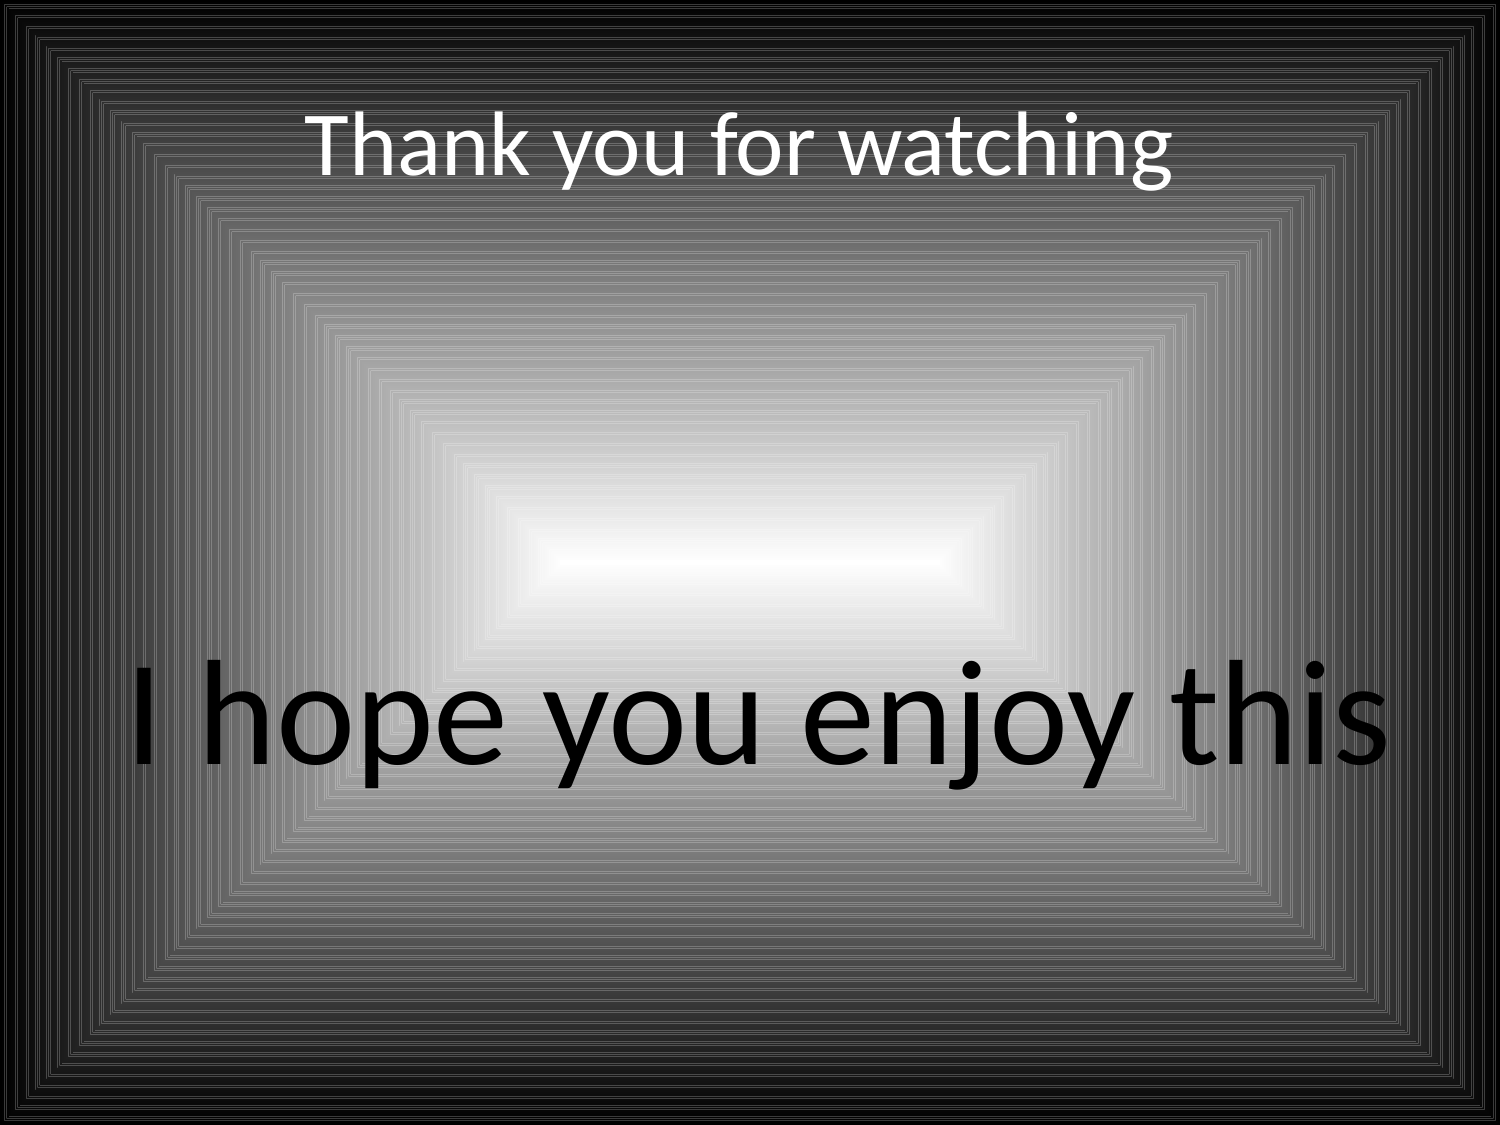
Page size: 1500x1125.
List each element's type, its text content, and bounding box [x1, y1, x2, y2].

title Thank you for watching [75, 45, 1425, 233]
list I hope you enjoy this [110, 607, 1461, 1125]
